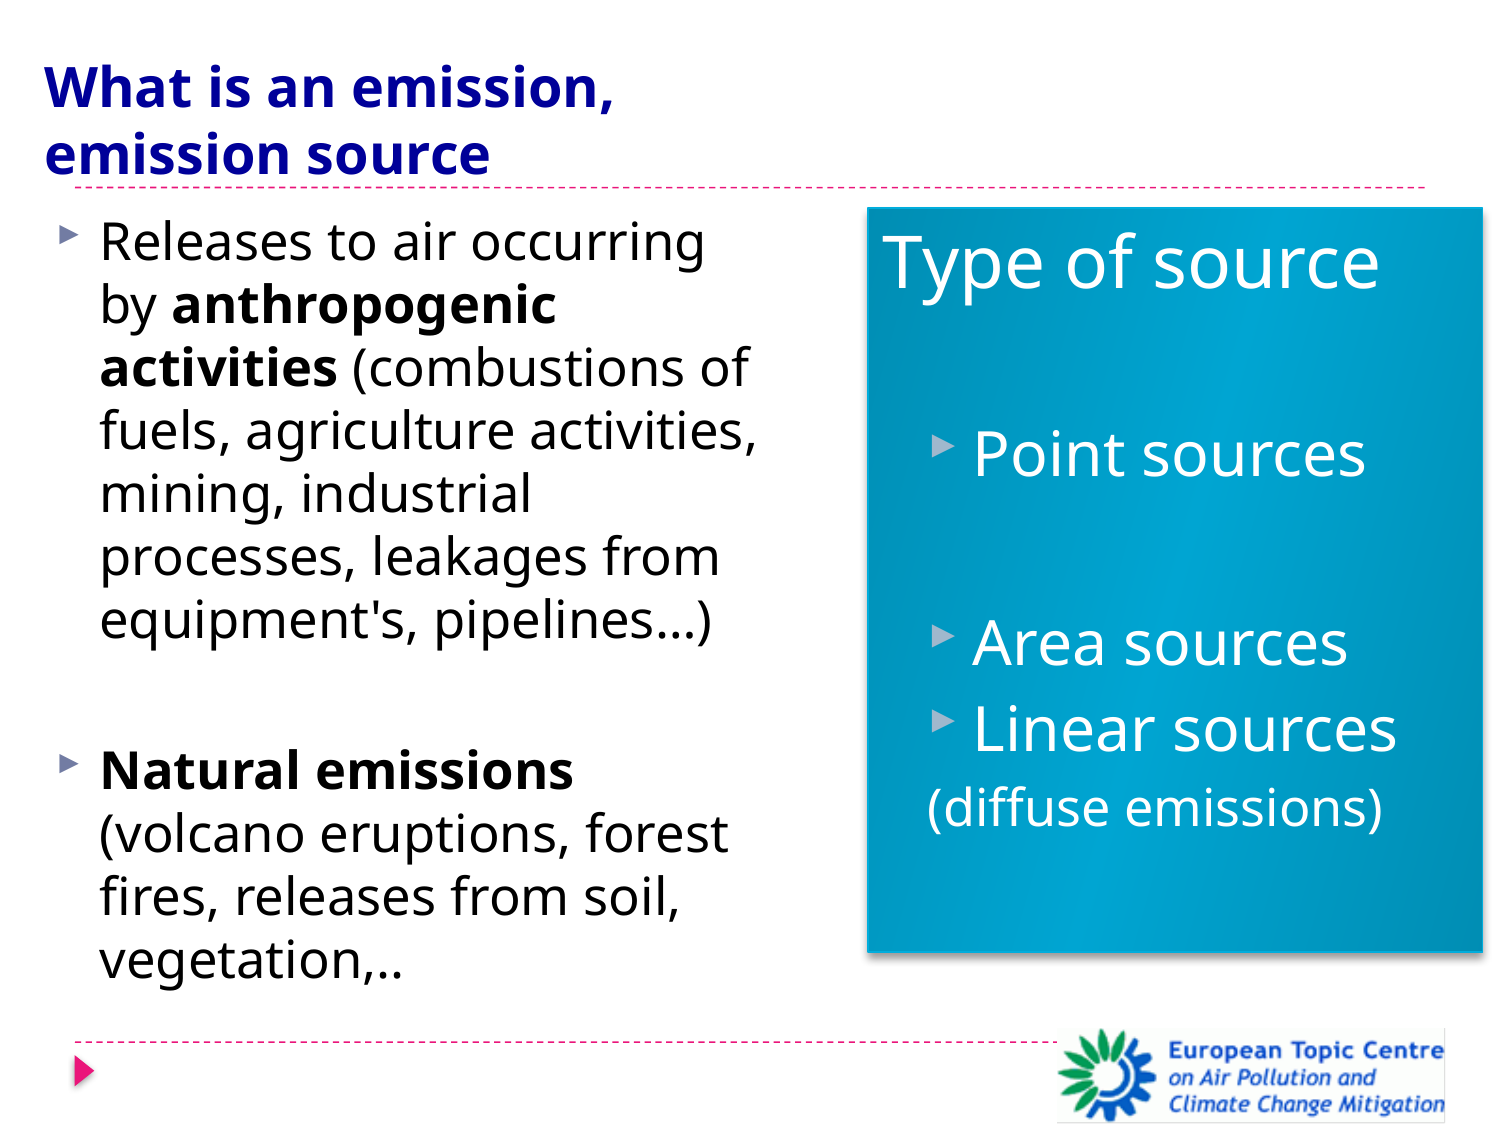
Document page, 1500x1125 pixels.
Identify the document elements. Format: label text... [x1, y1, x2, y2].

picture [1057, 1028, 1447, 1125]
list Releases to air occurring by anthropogenic activities (combustions of fuels, agriculture activities, mining, industrial processes, leakages from equipment's, pipelines…) Natural emissions (volcano eruptions, forest fires, releases from soil, vegetation,.. [41, 200, 786, 1010]
list Type of source Point sources Area sources Linear sources (diffuse emissions) [867, 207, 1483, 953]
title What is an emission, emission source [29, 42, 1471, 193]
